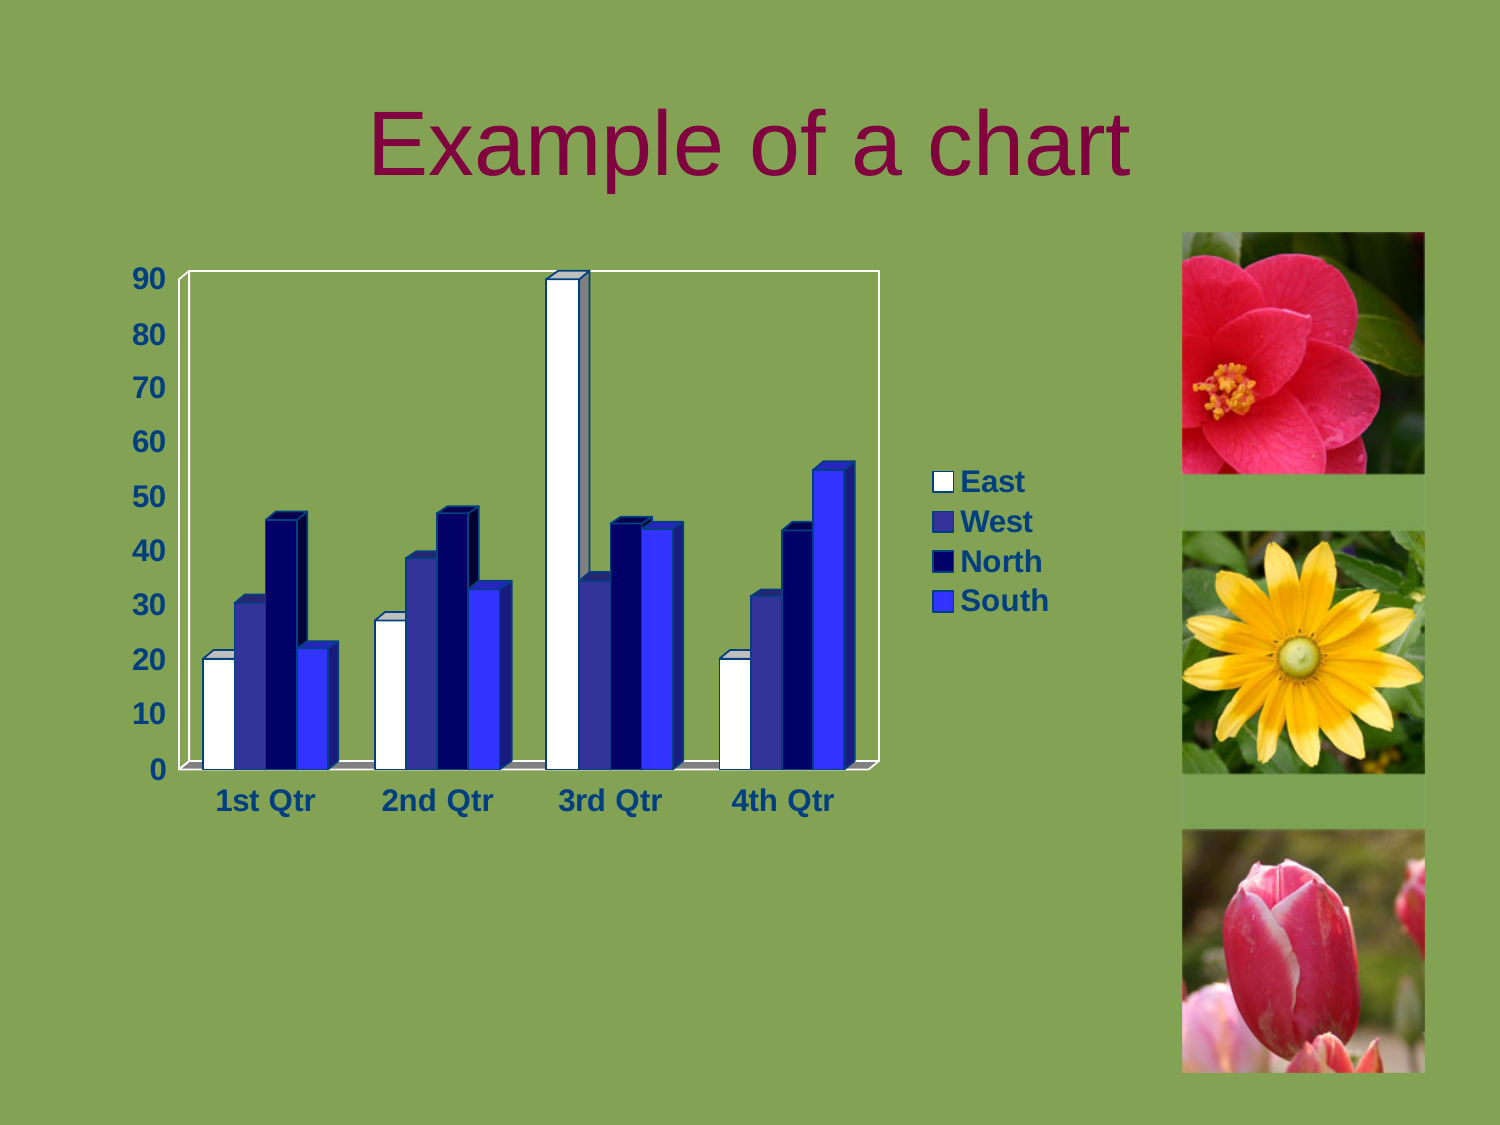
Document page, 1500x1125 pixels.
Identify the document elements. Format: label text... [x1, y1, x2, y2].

picture [1182, 233, 1425, 1073]
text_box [74, 232, 1070, 850]
title Example of a chart [75, 45, 1425, 233]
